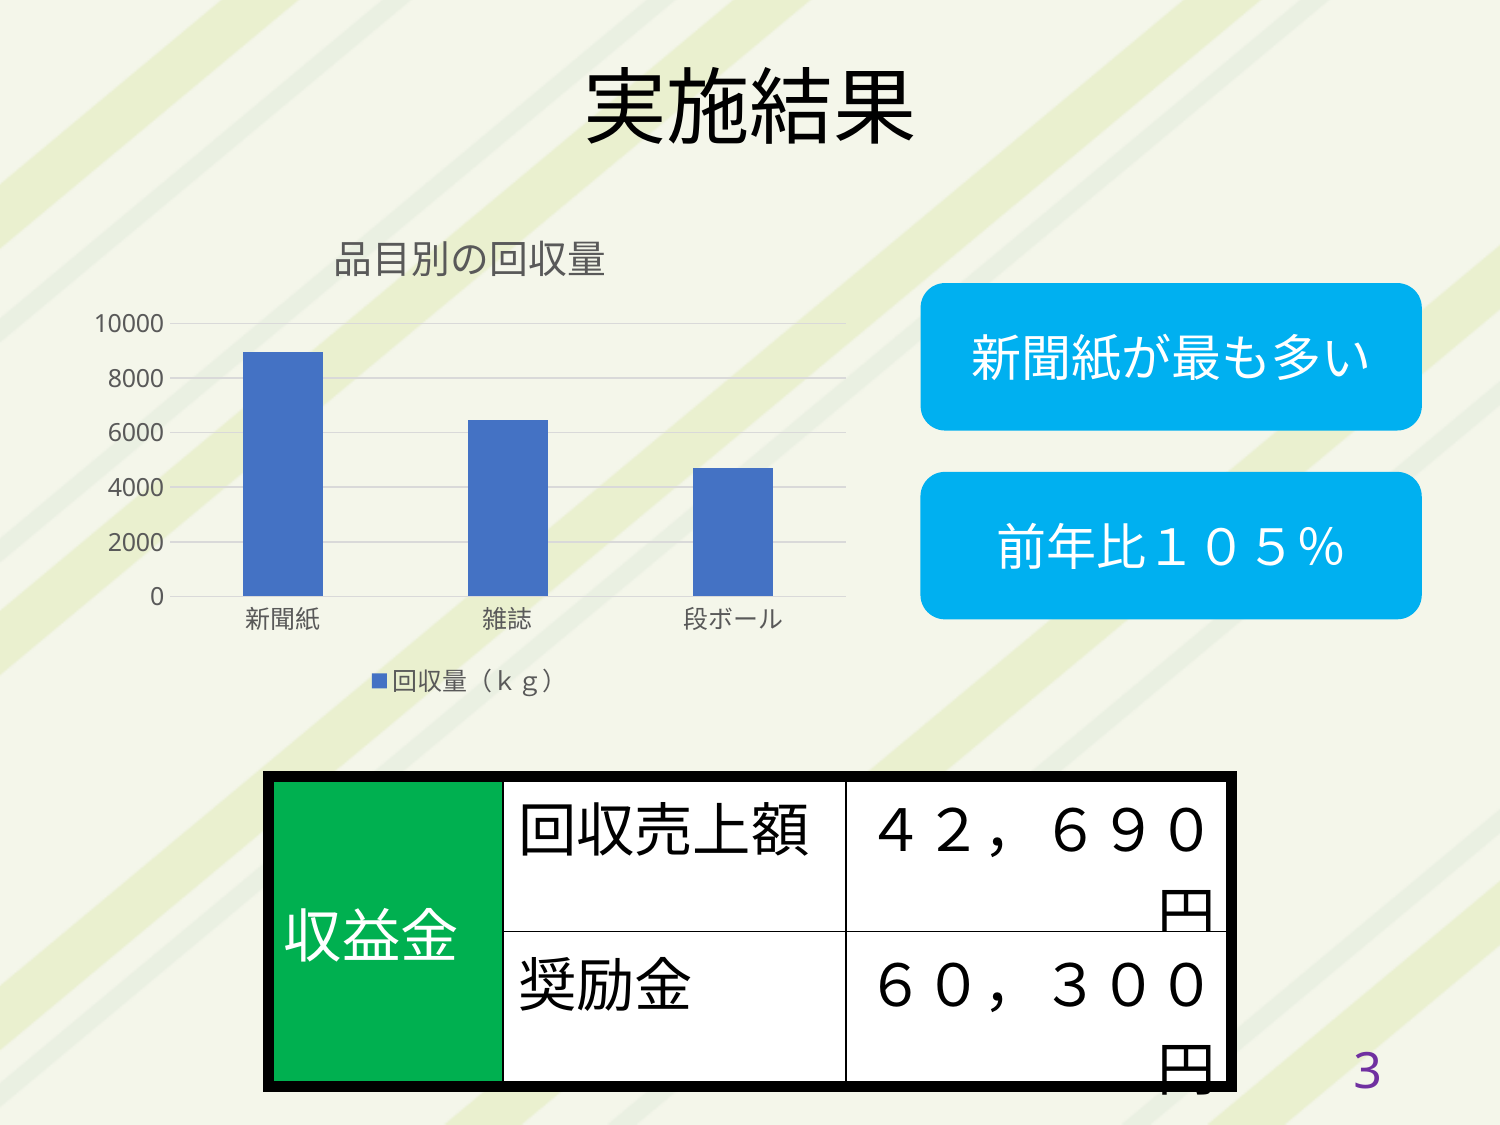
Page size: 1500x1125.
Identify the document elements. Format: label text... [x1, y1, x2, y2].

table_cell ６０，３００円 [847, 932, 1226, 1081]
text_box 前年比１０５％ [919, 470, 1423, 621]
table_header ４２，６９０円 [847, 782, 1226, 931]
table_cell 奨励金 [504, 932, 845, 1081]
text_box 実施結果 [568, 46, 932, 162]
picture [0, 0, 1500, 1125]
table_header 収益金 [274, 782, 502, 1081]
chart [78, 198, 862, 704]
text_box 新聞紙が最も多い [919, 282, 1423, 432]
slide_number 2 [1059, 1042, 1397, 1103]
table_header 回収売上額 [504, 782, 845, 931]
